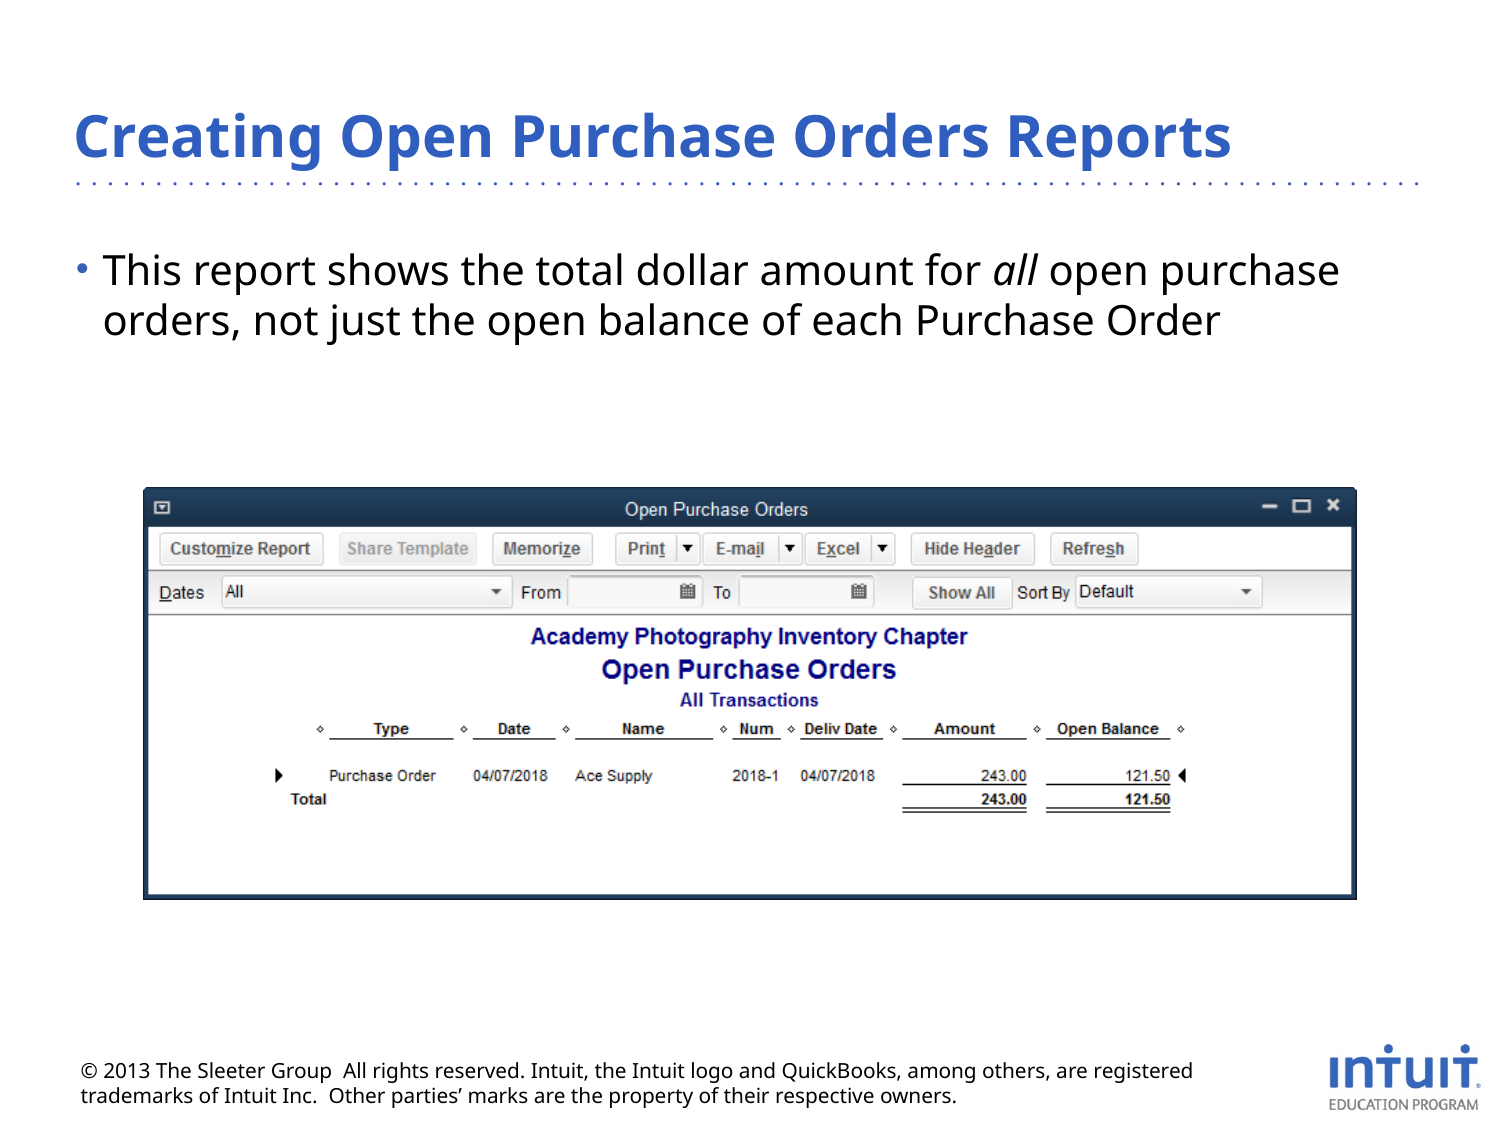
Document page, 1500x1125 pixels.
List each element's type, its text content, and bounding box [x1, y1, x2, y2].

list This report shows the total dollar amount for all open purchase orders, not just the open balance of each Purchase Order [75, 235, 1424, 1012]
picture [1325, 1039, 1485, 1116]
picture [143, 487, 1357, 901]
title Creating Open Purchase Orders Reports [73, 62, 1424, 169]
